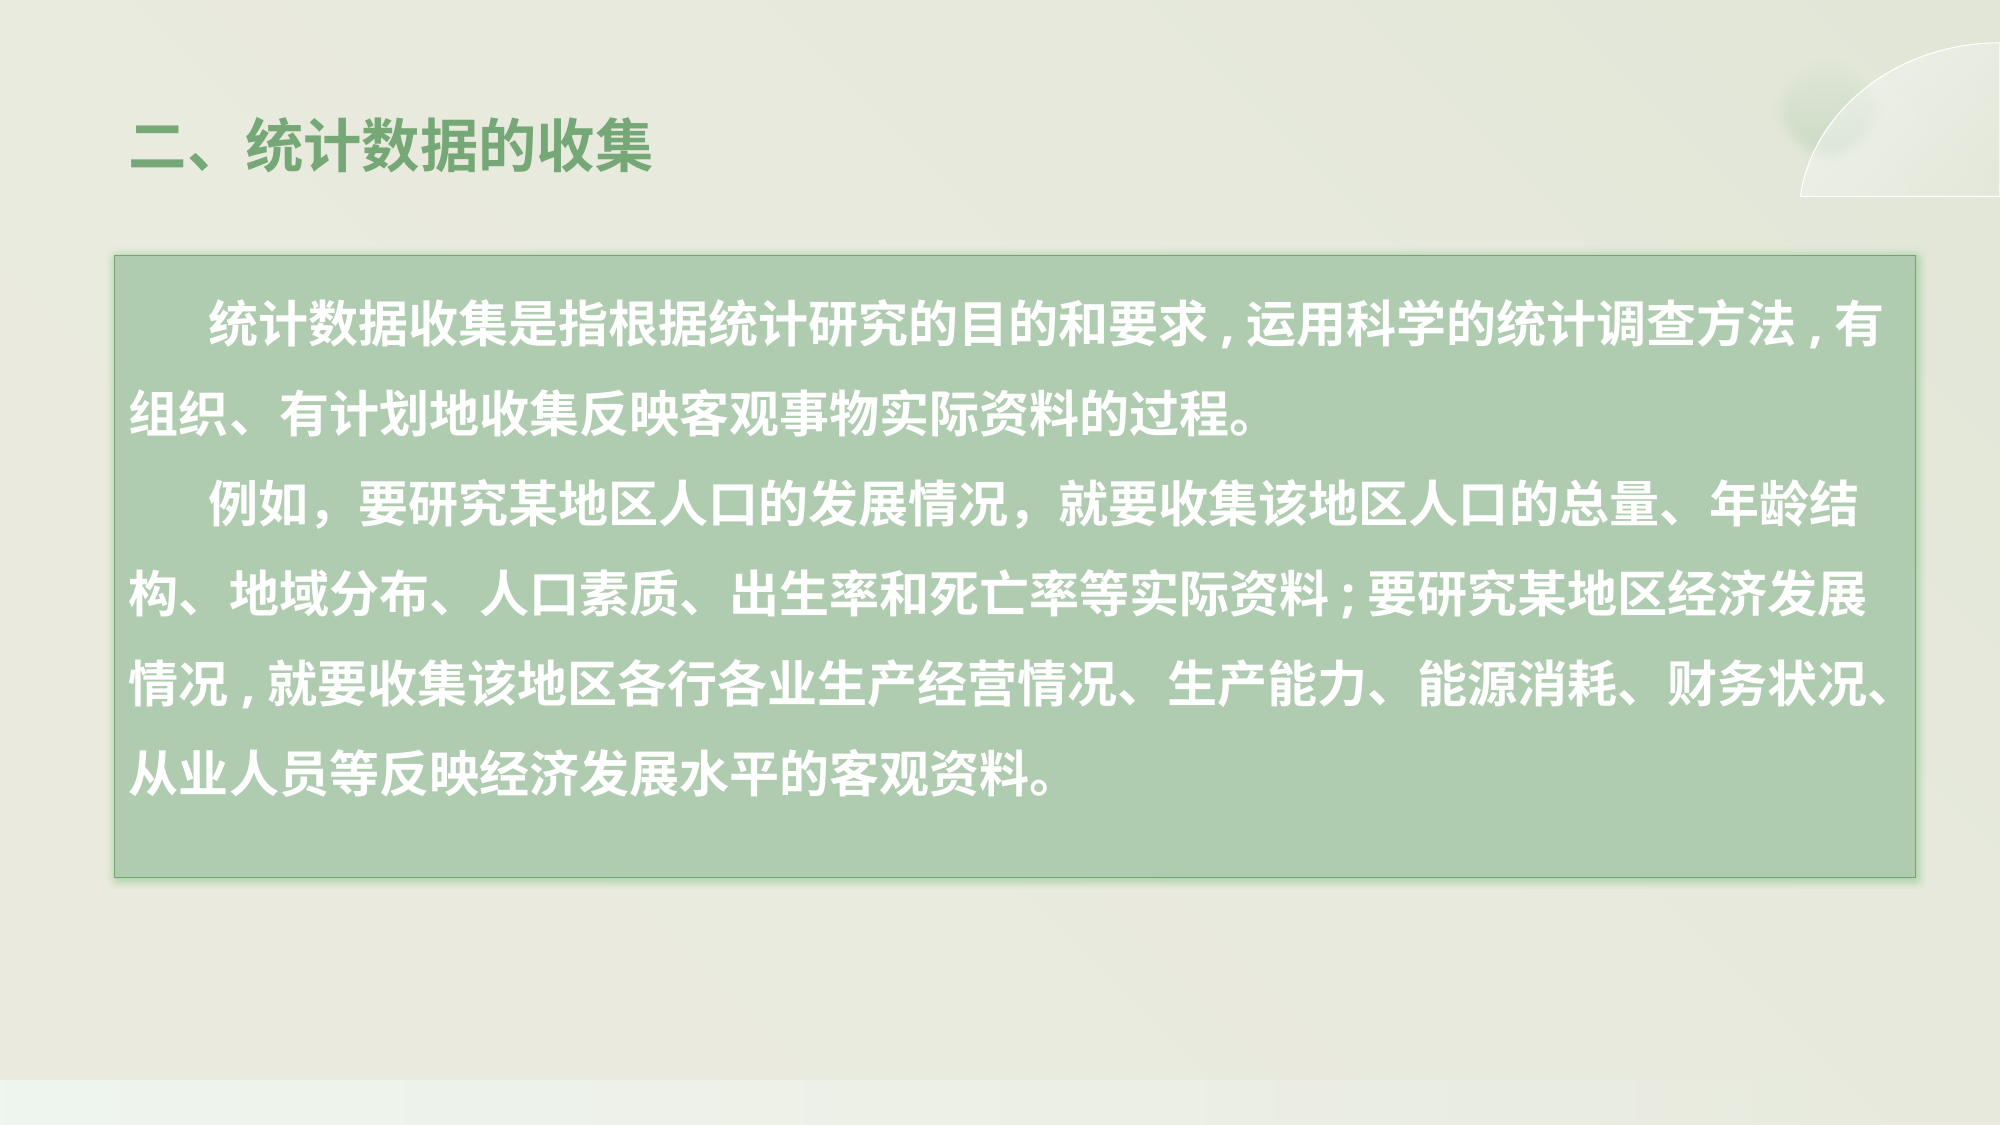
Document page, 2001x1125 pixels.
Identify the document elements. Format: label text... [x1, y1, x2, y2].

text_box 统计数据收集是指根据统计研究的目的和要求,运用科学的统计调查方法,有组织、有计划地收集反映客观事物实际资料的过程。 例如，要研究某地区人口的发展情况，就要收集该地区人口的总量、年龄结构、地域分布、人口素质、出生率和死亡率等实际资料;要研究某地区经济发展情况,就要收集该地区各行各业生产经营情况、生产能力、能源消耗、财务状况、从业人员等反映经济发展水平的客观资料。 [114, 255, 1916, 878]
text_box 二、统计数据的收集 [114, 73, 1195, 224]
